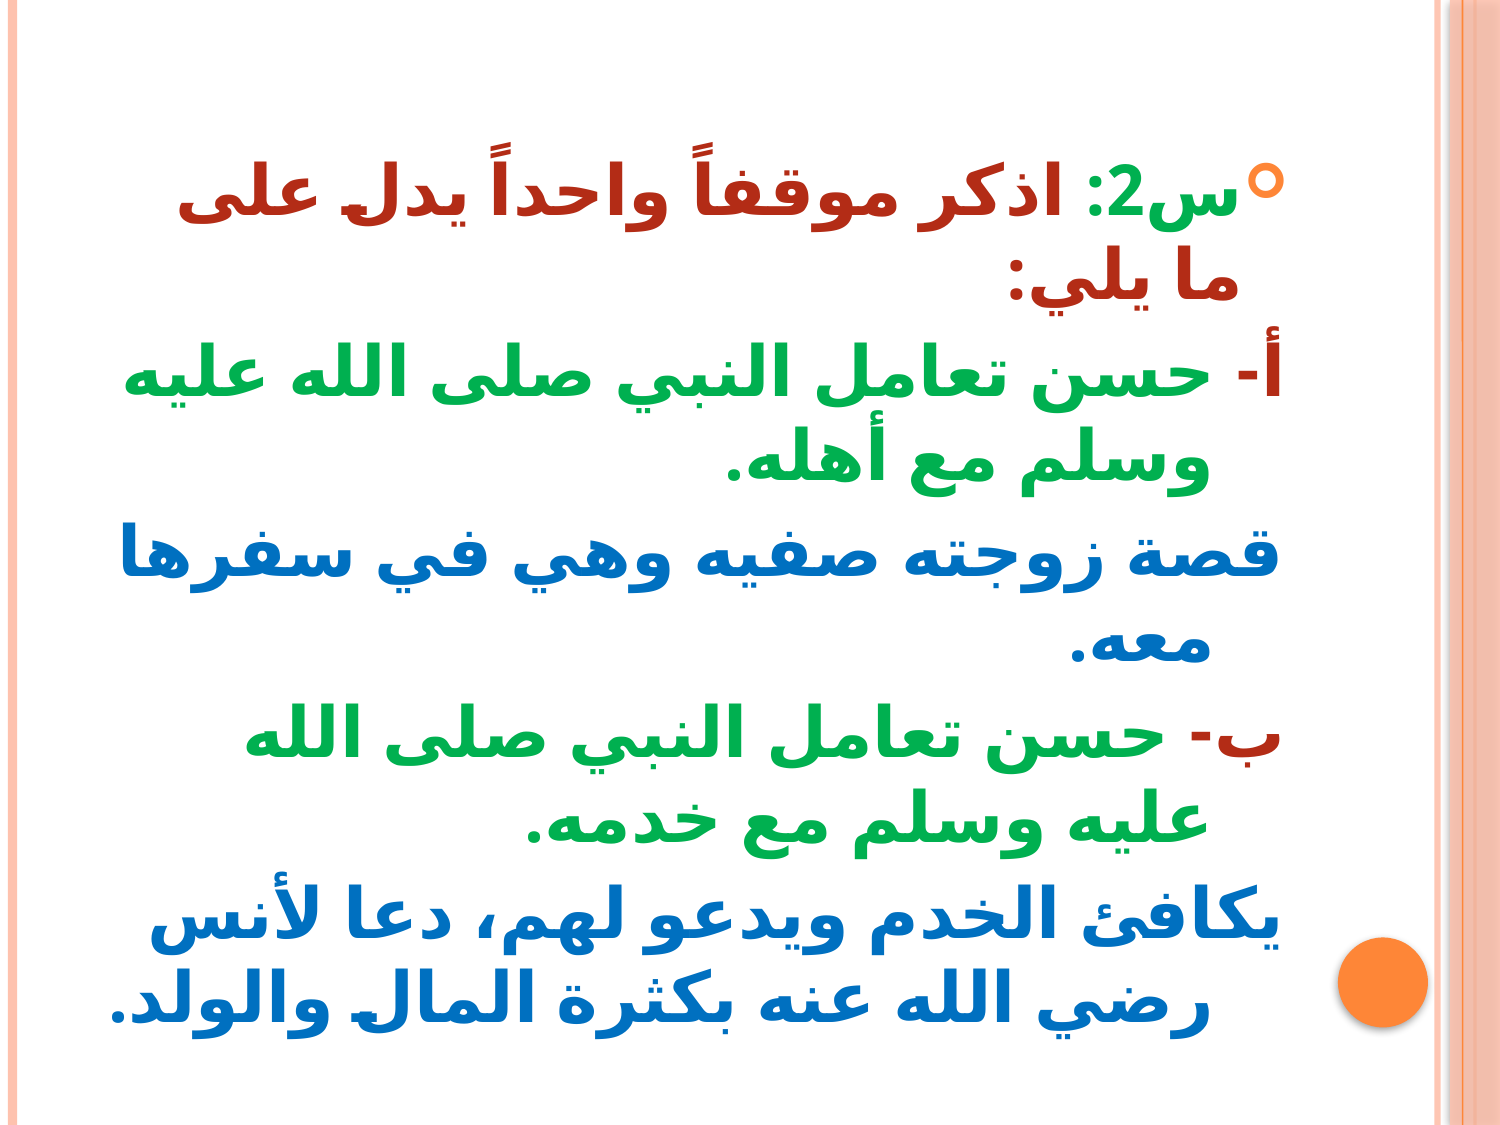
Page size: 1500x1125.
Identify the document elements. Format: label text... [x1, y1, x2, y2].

list س2: اذكر موقفاً واحداً يدل على ما يلي: أ- حسن تعامل النبي صلى الله عليه وسلم مع أهله. قصة زوجته صفيه وهي في سفرها معه. ب- حسن تعامل النبي صلى الله عليه وسلم مع خدمه. يكافئ الخدم ويدعو لهم، دعا لأنس رضي الله عنه بكثرة المال والولد. [75, 137, 1300, 1062]
